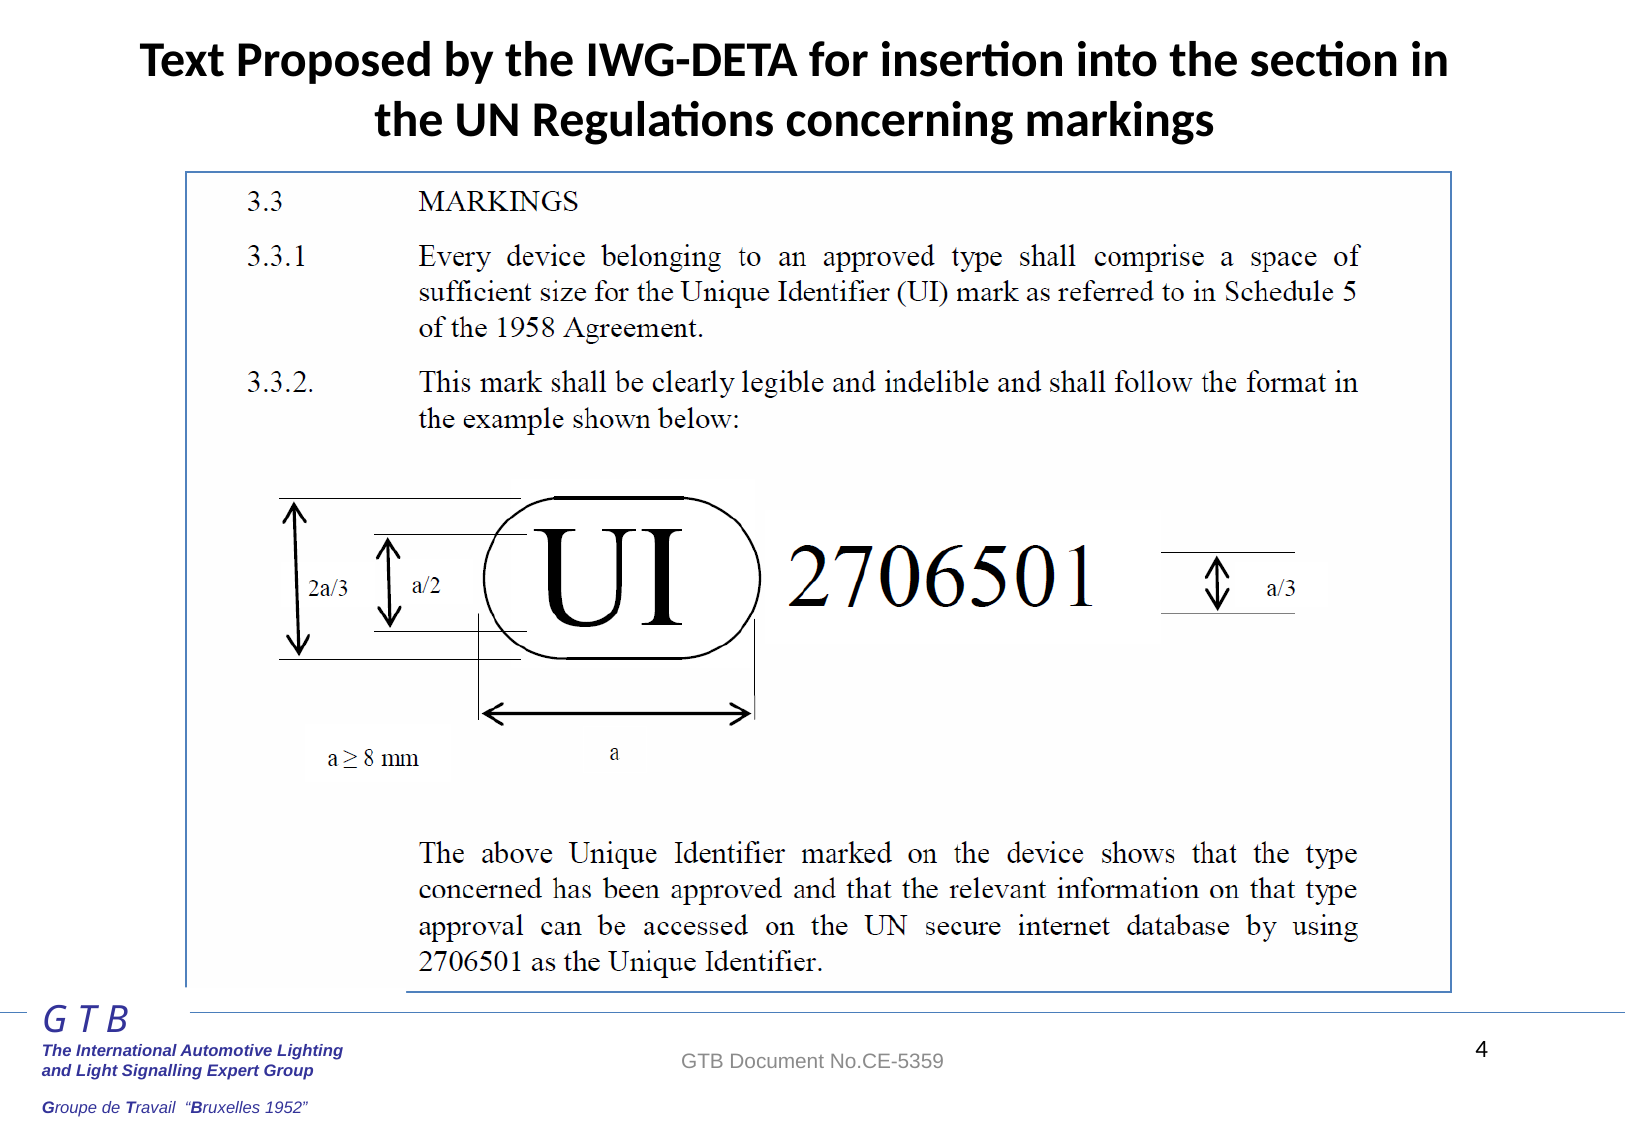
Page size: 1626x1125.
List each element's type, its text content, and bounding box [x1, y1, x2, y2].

text_box G T B The International Automotive Lighting and Light Signalling Expert Group Groupe de Travail “Bruxelles 1952” [27, 987, 407, 1125]
text_box 4 [1164, 1024, 1504, 1100]
picture [186, 172, 1451, 992]
footer GTB Document No.CE-5359 [555, 1023, 1070, 1099]
text_box Text Proposed by the IWG-DETA for insertion into the section in the UN Regulations concerning markings [103, 19, 1486, 154]
